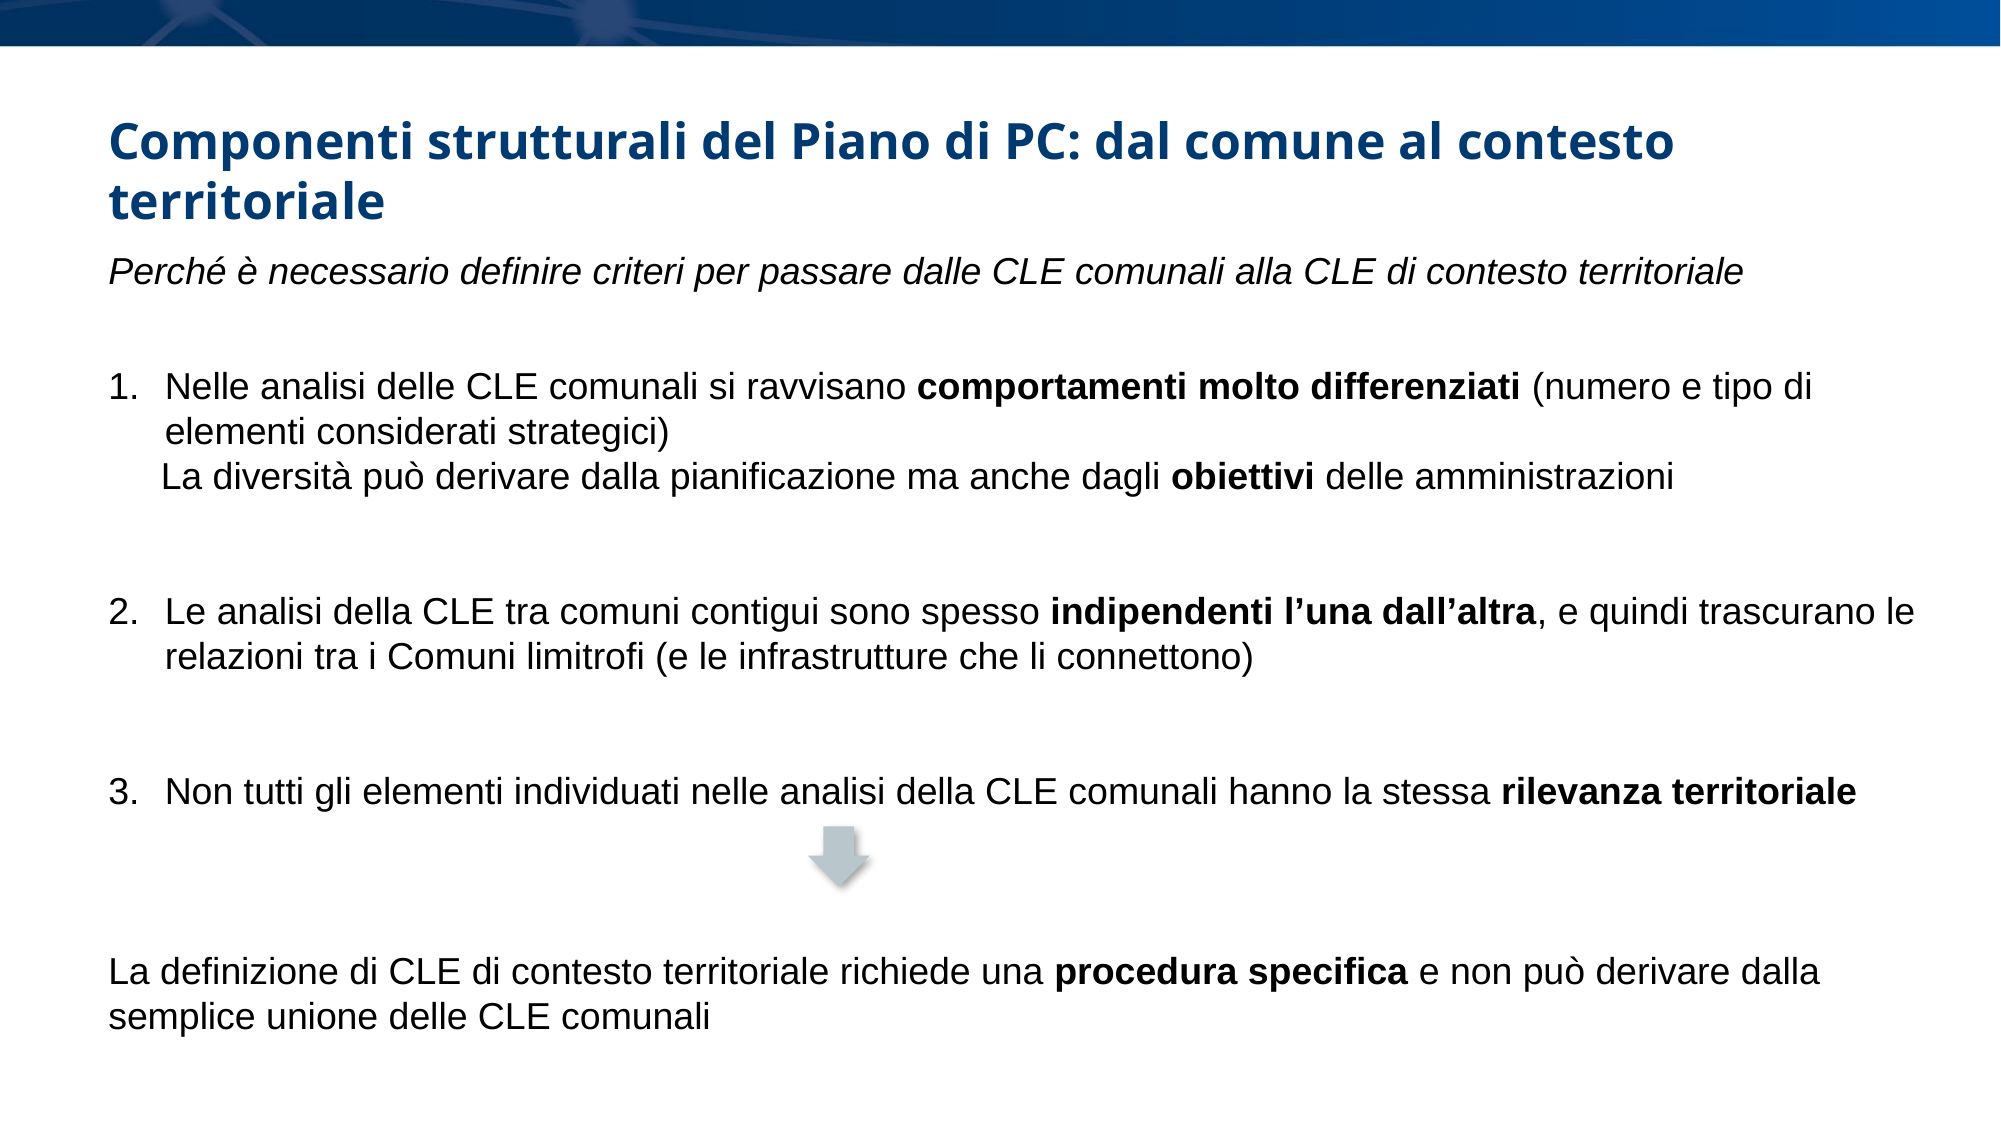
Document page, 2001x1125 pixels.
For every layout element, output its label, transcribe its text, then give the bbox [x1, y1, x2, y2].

text_box Nelle analisi delle CLE comunali si ravvisano comportamenti molto differenziati (numero e tipo di elementi considerati strategici) La diversità può derivare dalla pianificazione ma anche dagli obiettivi delle amministrazioni Le analisi della CLE tra comuni contigui sono spesso indipendenti l’una dall’altra, e quindi trascurano le relazioni tra i Comuni limitrofi (e le infrastrutture che li connettono) Non tutti gli elementi individuati nelle analisi della CLE comunali hanno la stessa rilevanza territoriale La definizione di CLE di contesto territoriale richiede una procedura specifica e non può derivare dalla semplice unione delle CLE comunali [93, 355, 1972, 1045]
text_box Componenti strutturali del Piano di PC: dal comune al contesto territoriale [93, 102, 1941, 238]
text_box Perché è necessario definire criteri per passare dalle CLE comunali alla CLE di contesto territoriale [93, 239, 1773, 300]
text_box [807, 826, 870, 887]
picture [0, 0, 2001, 1125]
